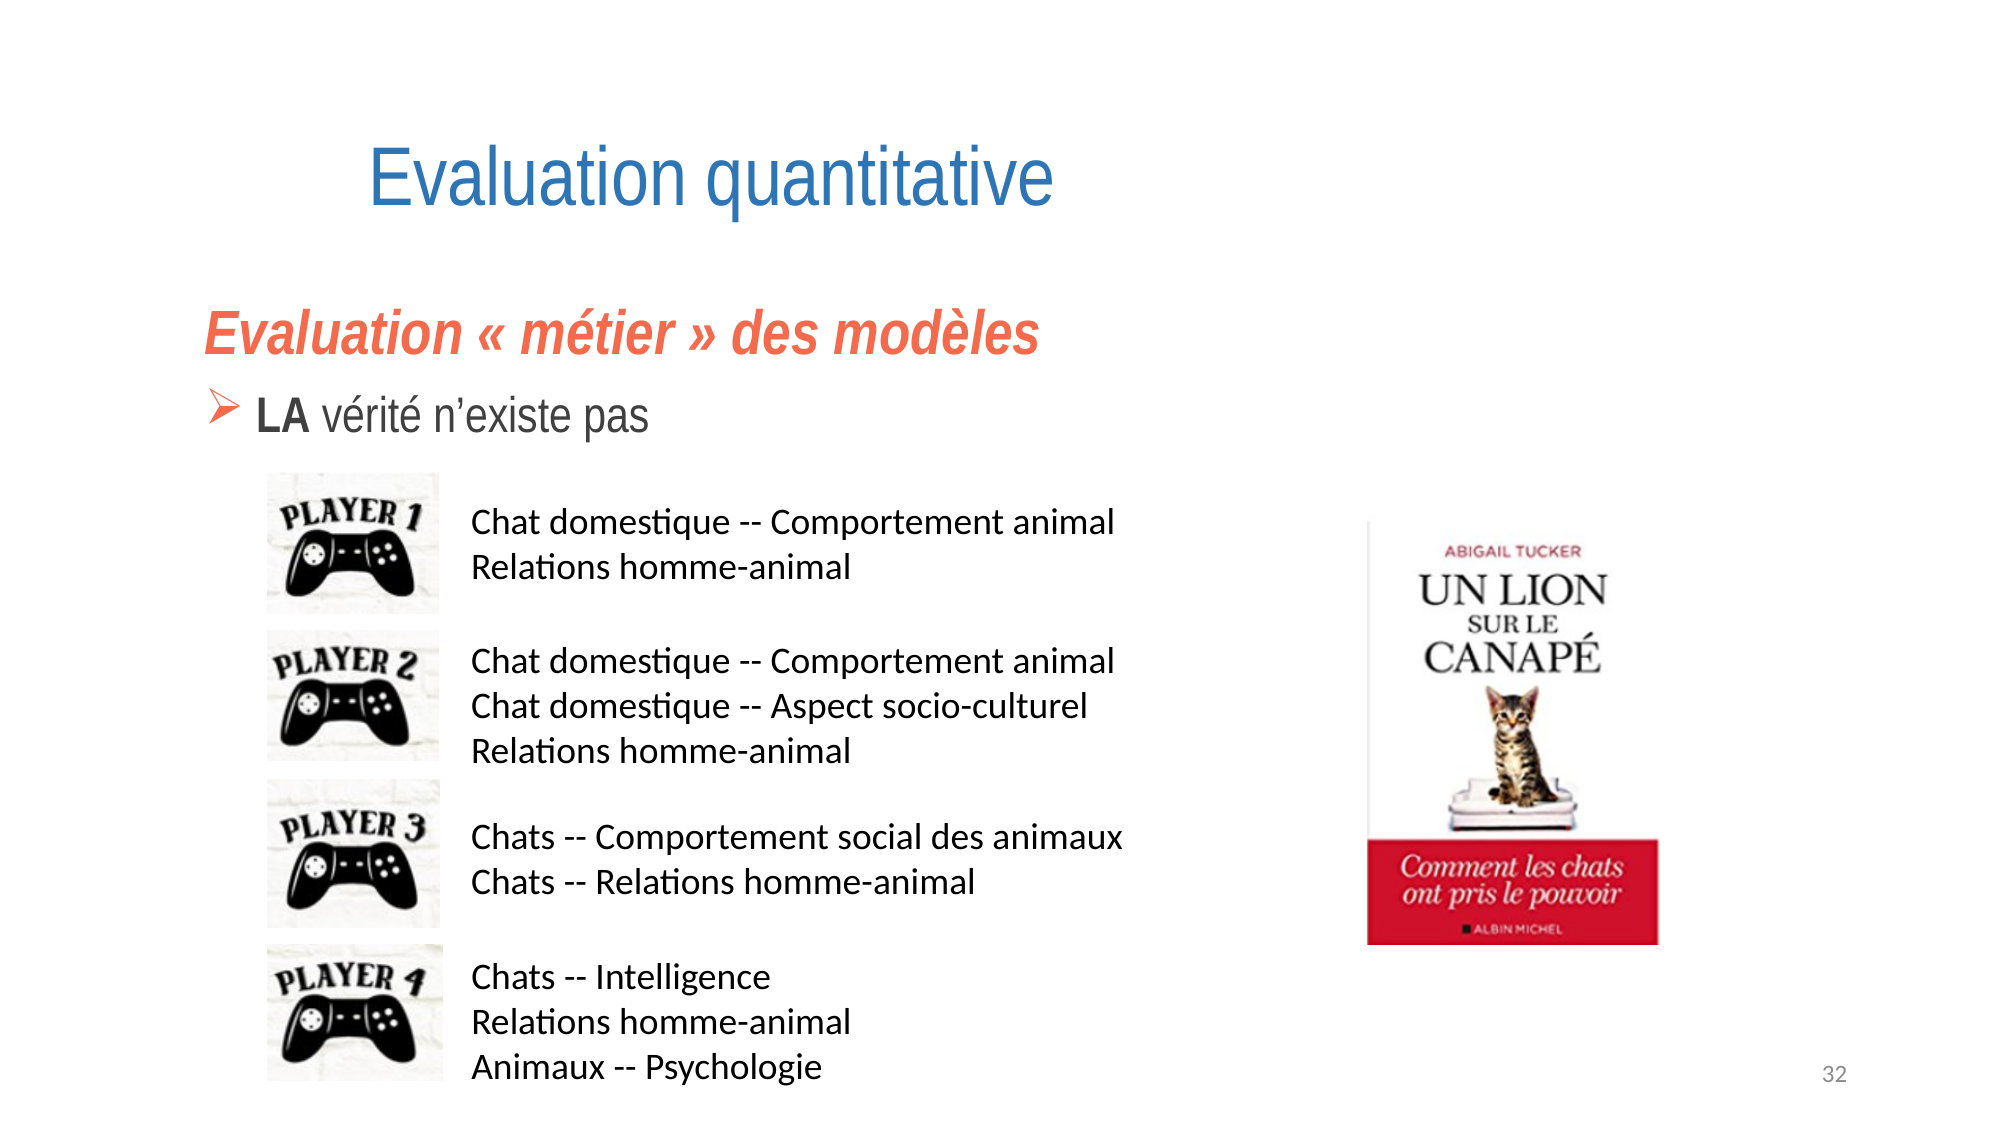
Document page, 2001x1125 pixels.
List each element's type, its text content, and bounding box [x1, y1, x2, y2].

picture [267, 779, 440, 928]
text_box Chats -- Intelligence Relations homme-animal Animaux -- Psychologie [456, 944, 1457, 1095]
text_box Chats -- Comportement social des animaux​ Chats -- Relations homme-animal [456, 804, 1367, 910]
text_box Evaluation quantitative [353, 99, 1647, 257]
text_box Evaluation « métier » des modèles LA vérité n’existe pas [189, 293, 1846, 1006]
picture [1367, 514, 1660, 945]
text_box Chat domestique -- Comportement animal​ Relations homme-animal [456, 489, 1457, 595]
picture [267, 472, 439, 614]
picture [267, 630, 439, 761]
slide_number 32 [1412, 1042, 1863, 1103]
text_box Chat domestique -- Comportement animal​ Chat domestique -- Aspect socio-culturel​ Relations homme-animal [456, 628, 1367, 779]
picture [267, 944, 443, 1081]
